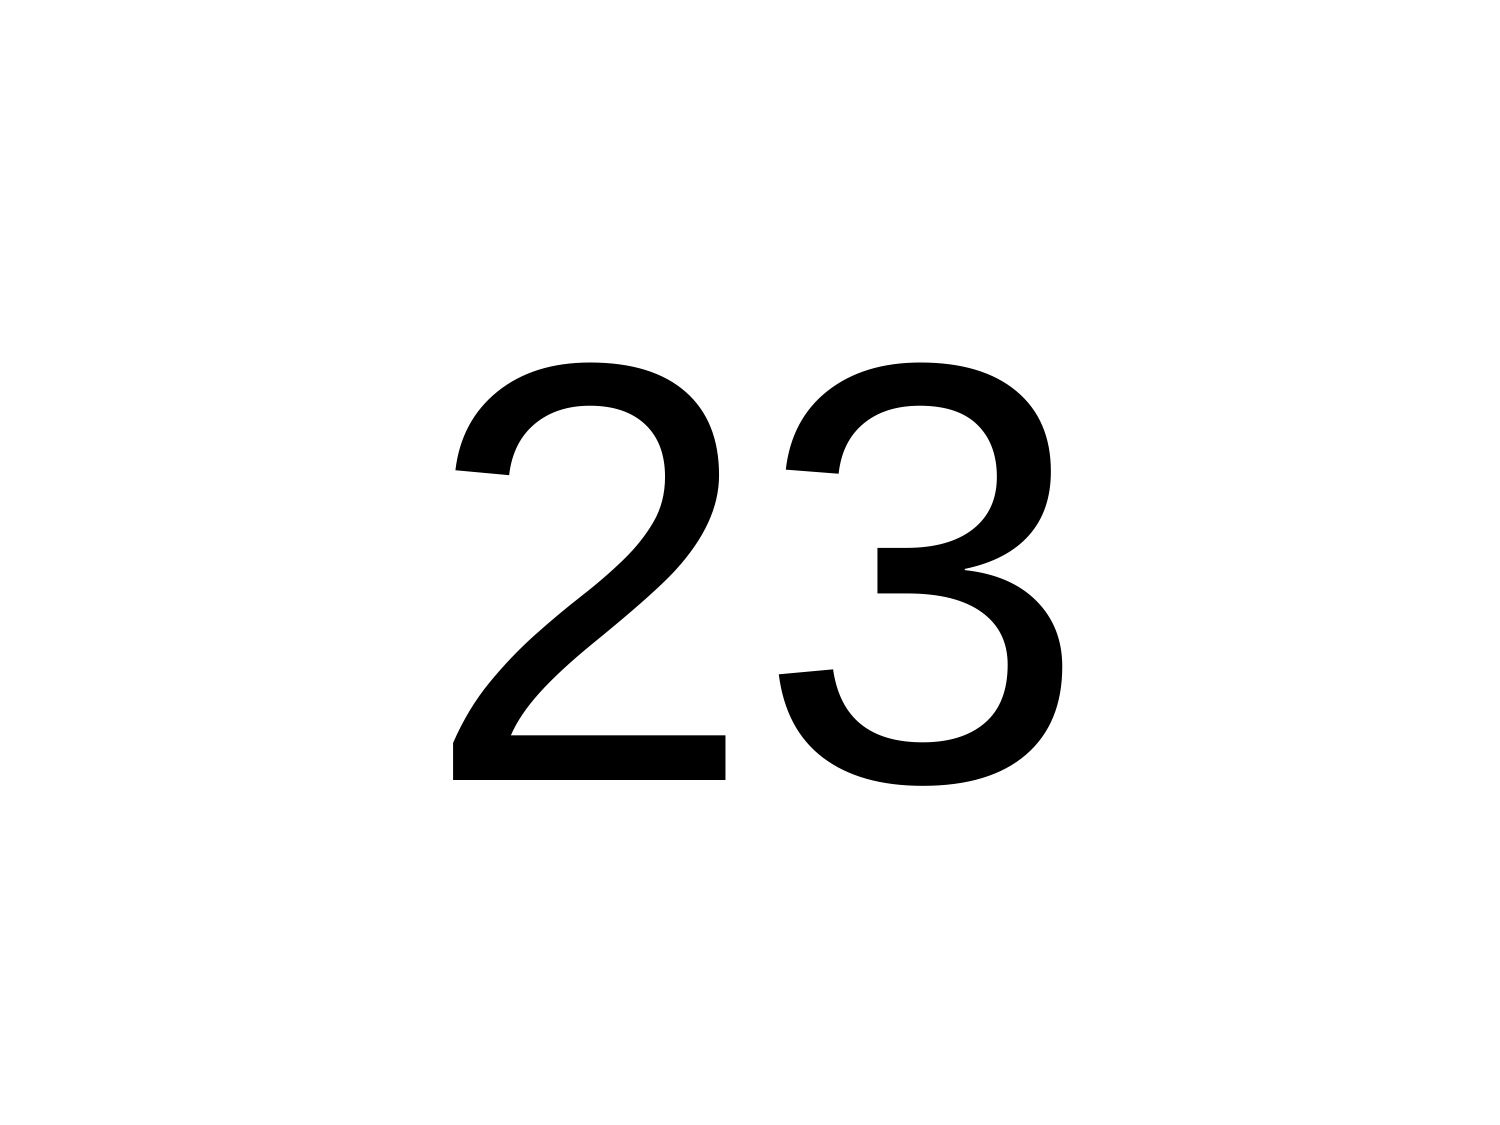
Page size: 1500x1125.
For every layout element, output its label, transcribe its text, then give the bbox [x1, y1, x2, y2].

text_box 23 [199, 174, 1313, 908]
